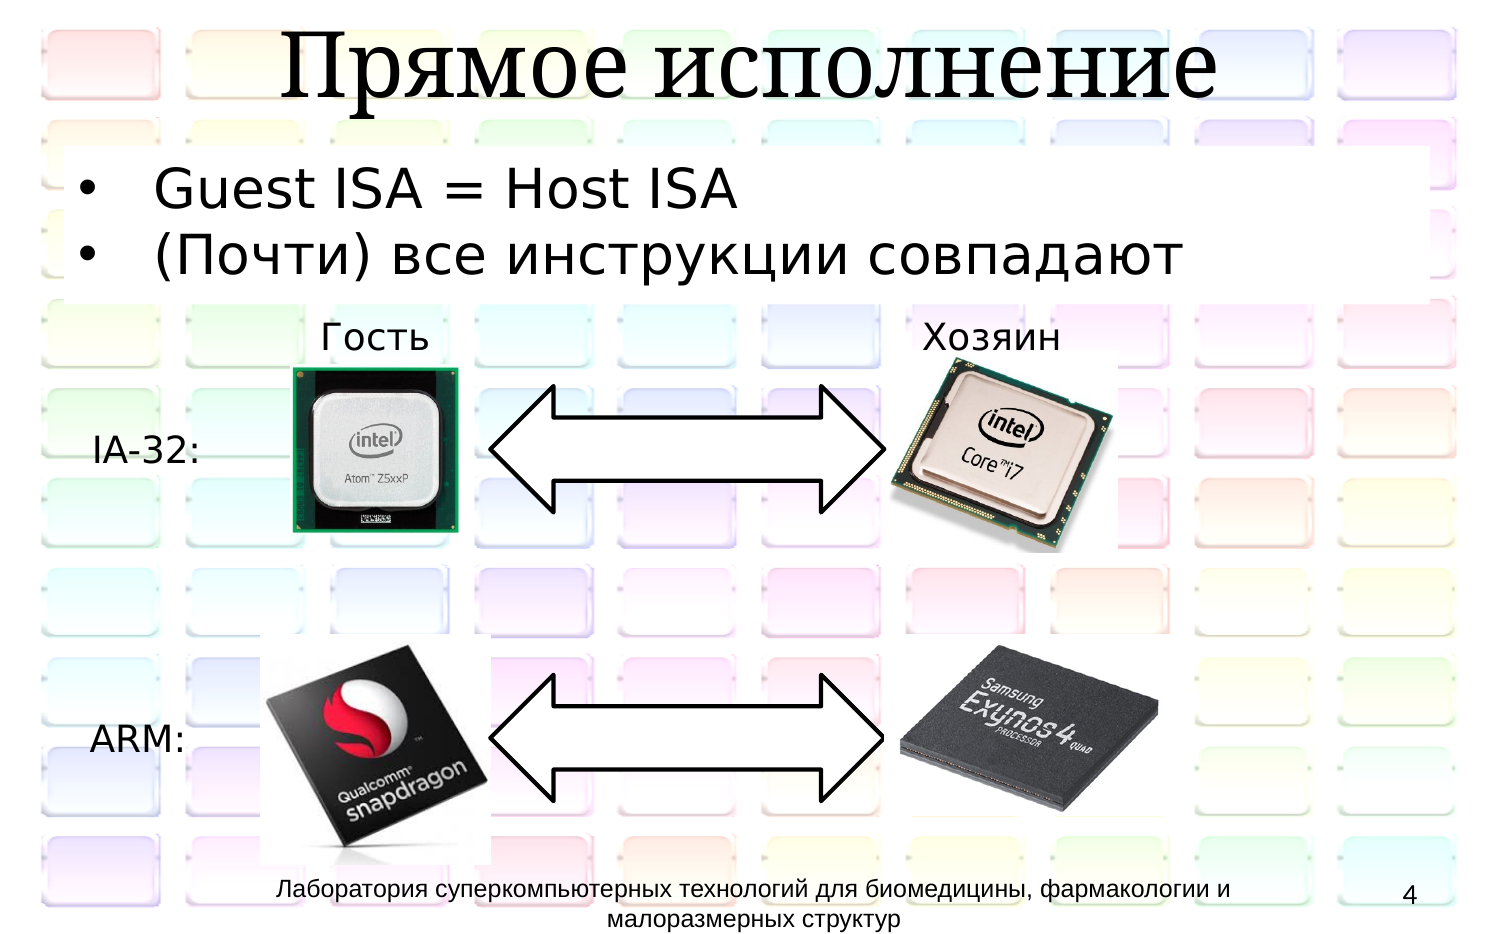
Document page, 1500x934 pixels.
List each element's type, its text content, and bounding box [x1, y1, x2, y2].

picture [0, 0, 1500, 934]
text_box [496, 672, 879, 804]
text_box ARM: [74, 707, 202, 768]
text_box Хозяин [907, 305, 1077, 350]
text_box [488, 384, 878, 515]
text_box Прямое исполнение [74, 19, 1425, 103]
text_box Лаборатория суперкомпьютерных технологий для биомедицины, фармакологии и малоразмерных структур [171, 864, 1338, 915]
text_box 4 [1387, 868, 1473, 918]
text_box IA-32: [77, 418, 217, 479]
text_box Гость [305, 305, 446, 362]
text_box Guest ISA = Host ISA (Почти) все инструкции совпадают [64, 145, 1431, 305]
